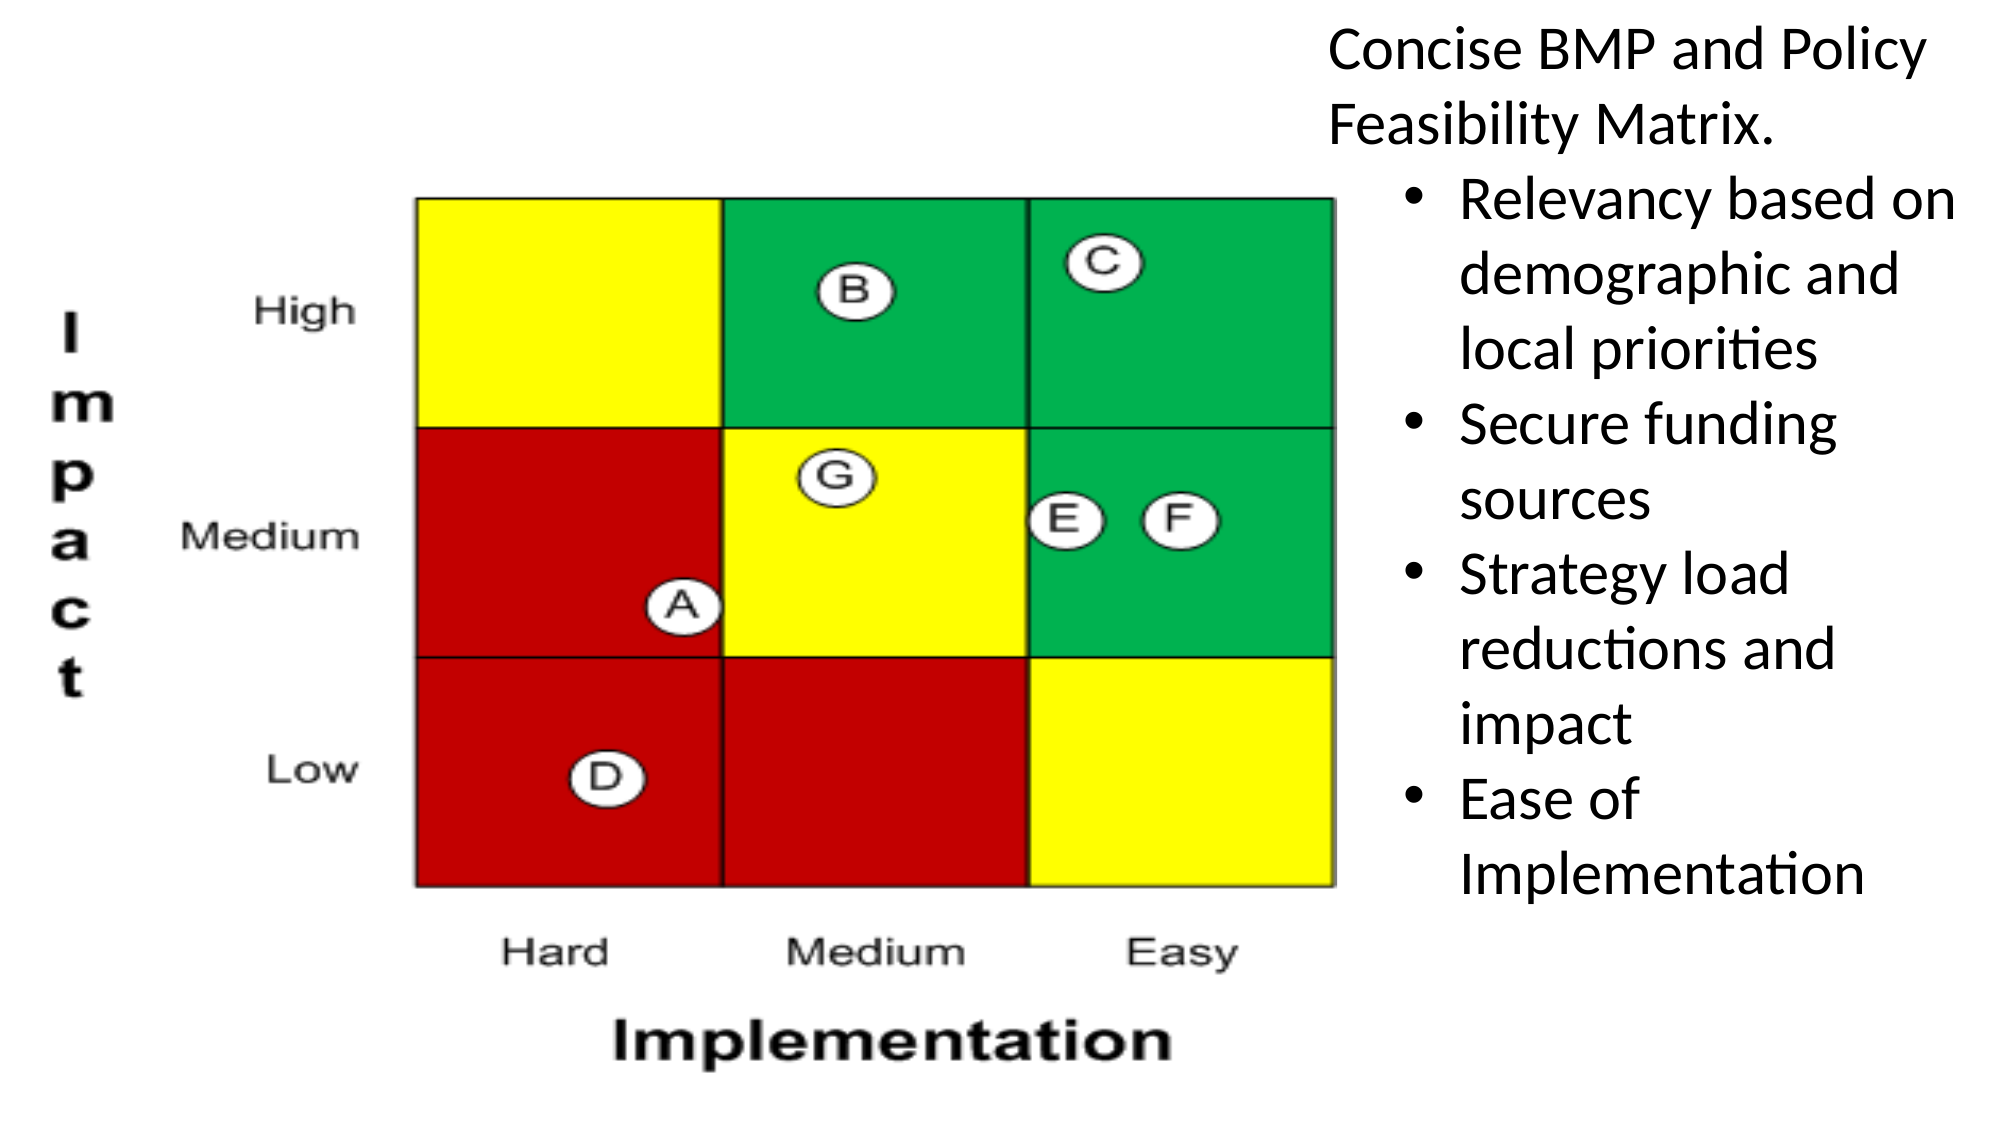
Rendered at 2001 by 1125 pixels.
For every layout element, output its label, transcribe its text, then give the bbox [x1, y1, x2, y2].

picture [50, 187, 1338, 1080]
text_box Concise BMP and Policy Feasibility Matrix. Relevancy based on demographic and local priorities Secure funding sources Strategy load reductions and impact Ease of Implementation [1313, 0, 2000, 914]
